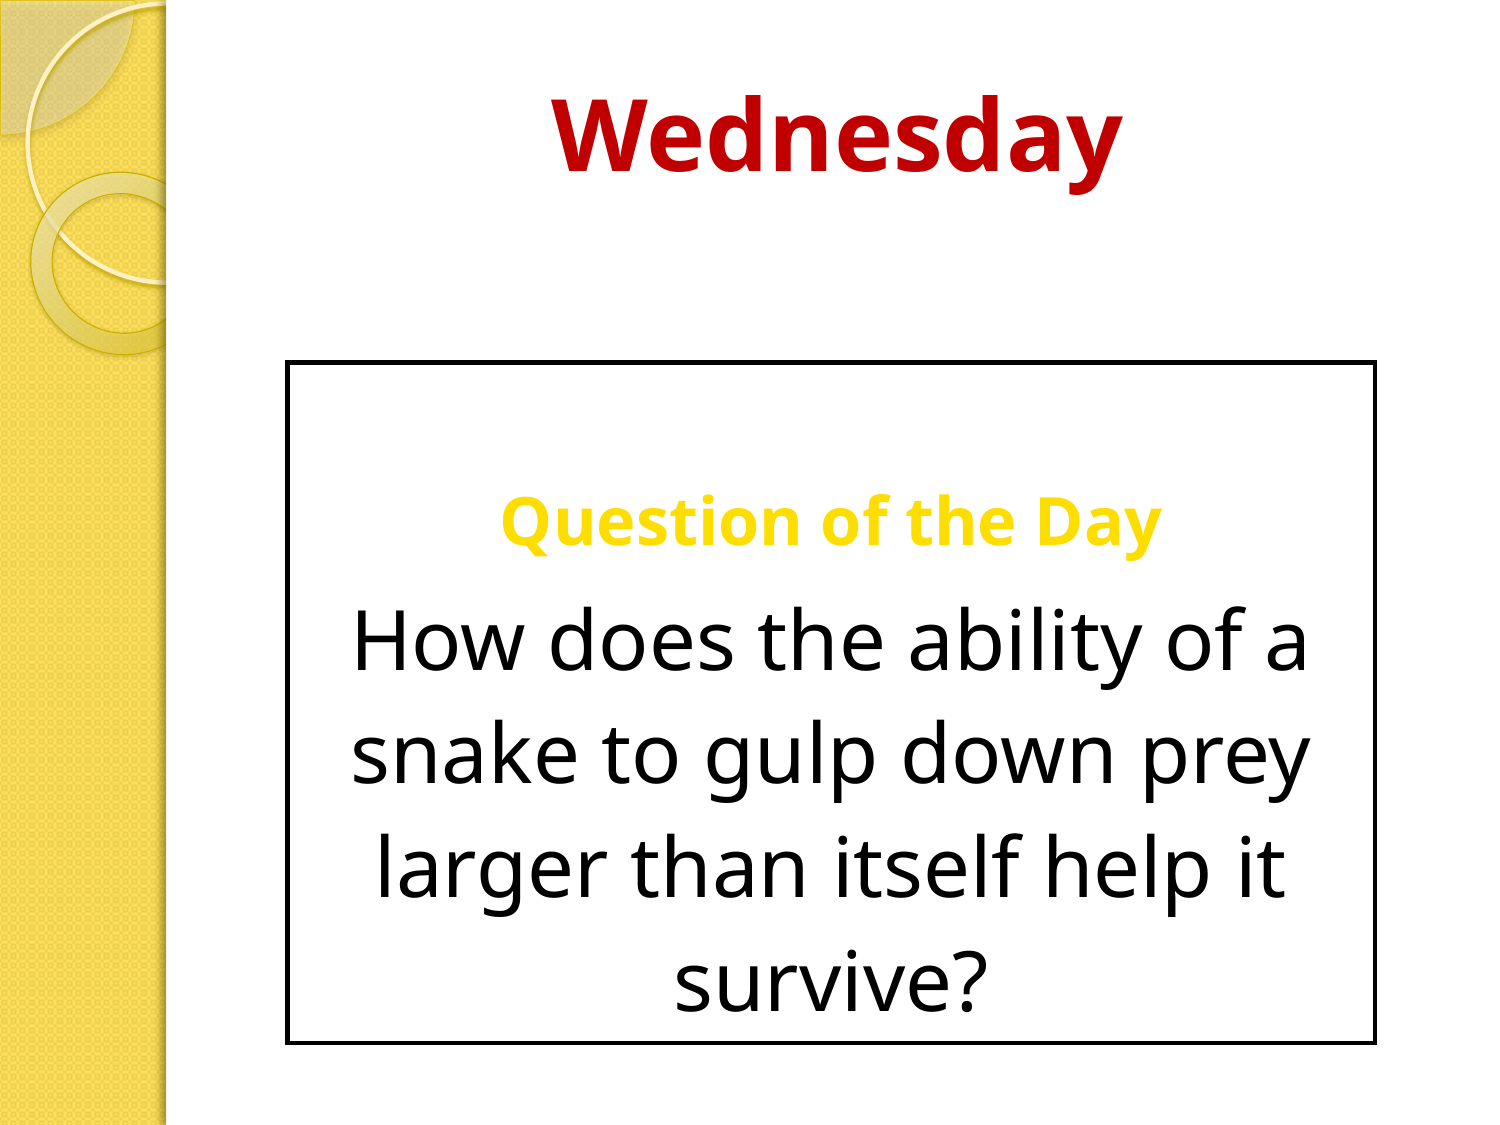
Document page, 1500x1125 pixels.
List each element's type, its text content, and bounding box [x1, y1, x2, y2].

table_header Question of the Day How does the ability of a snake to gulp down prey larger than itself help it survive? [290, 365, 1373, 1041]
title Wednesday [237, 50, 1438, 213]
